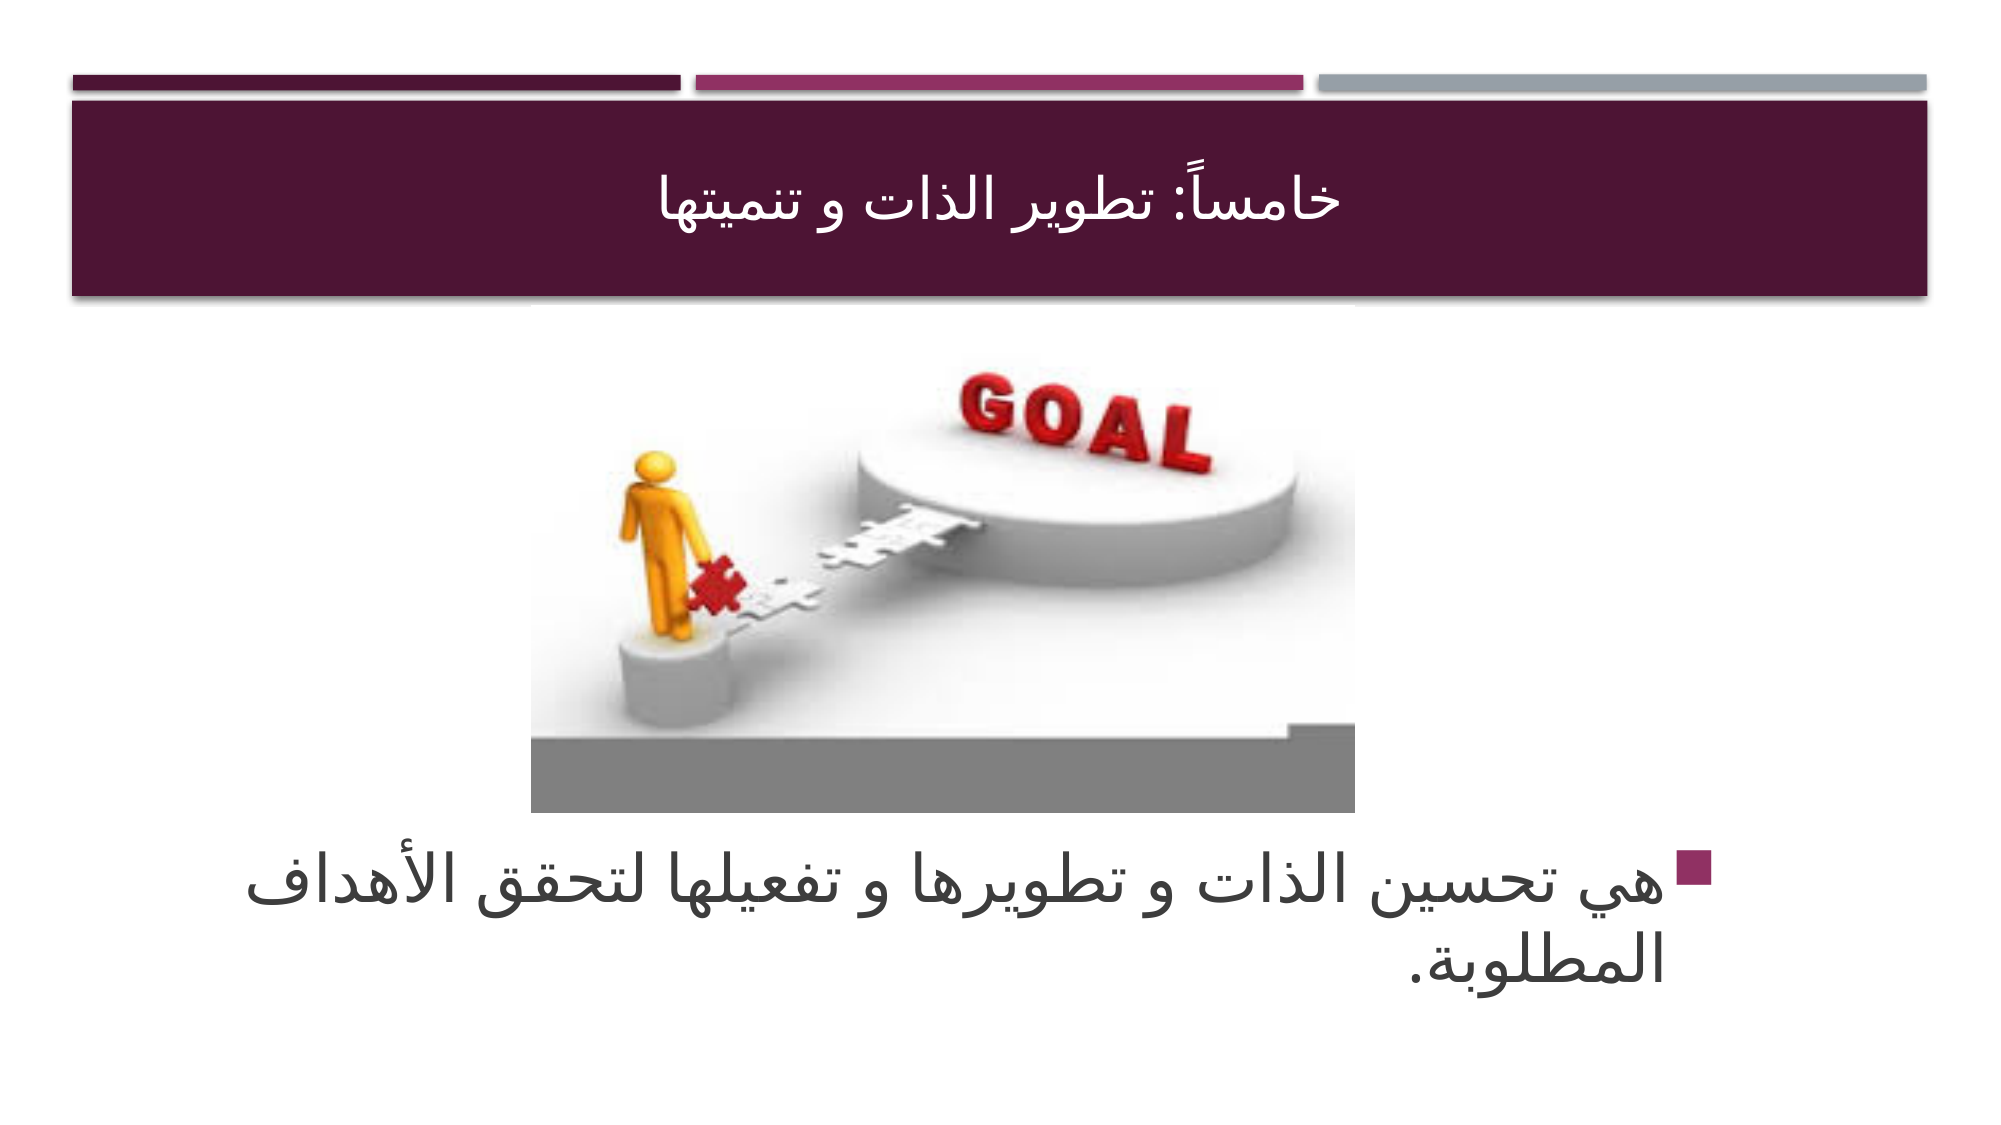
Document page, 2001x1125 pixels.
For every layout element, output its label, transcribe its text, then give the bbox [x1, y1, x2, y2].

picture [531, 305, 1355, 813]
title خامساً: تطوير الذات و تنميتها [95, 115, 1905, 240]
list هي تحسين الذات و تطويرها و تفعيلها لتحقق الأهداف المطلوبة. [198, 761, 1734, 1070]
